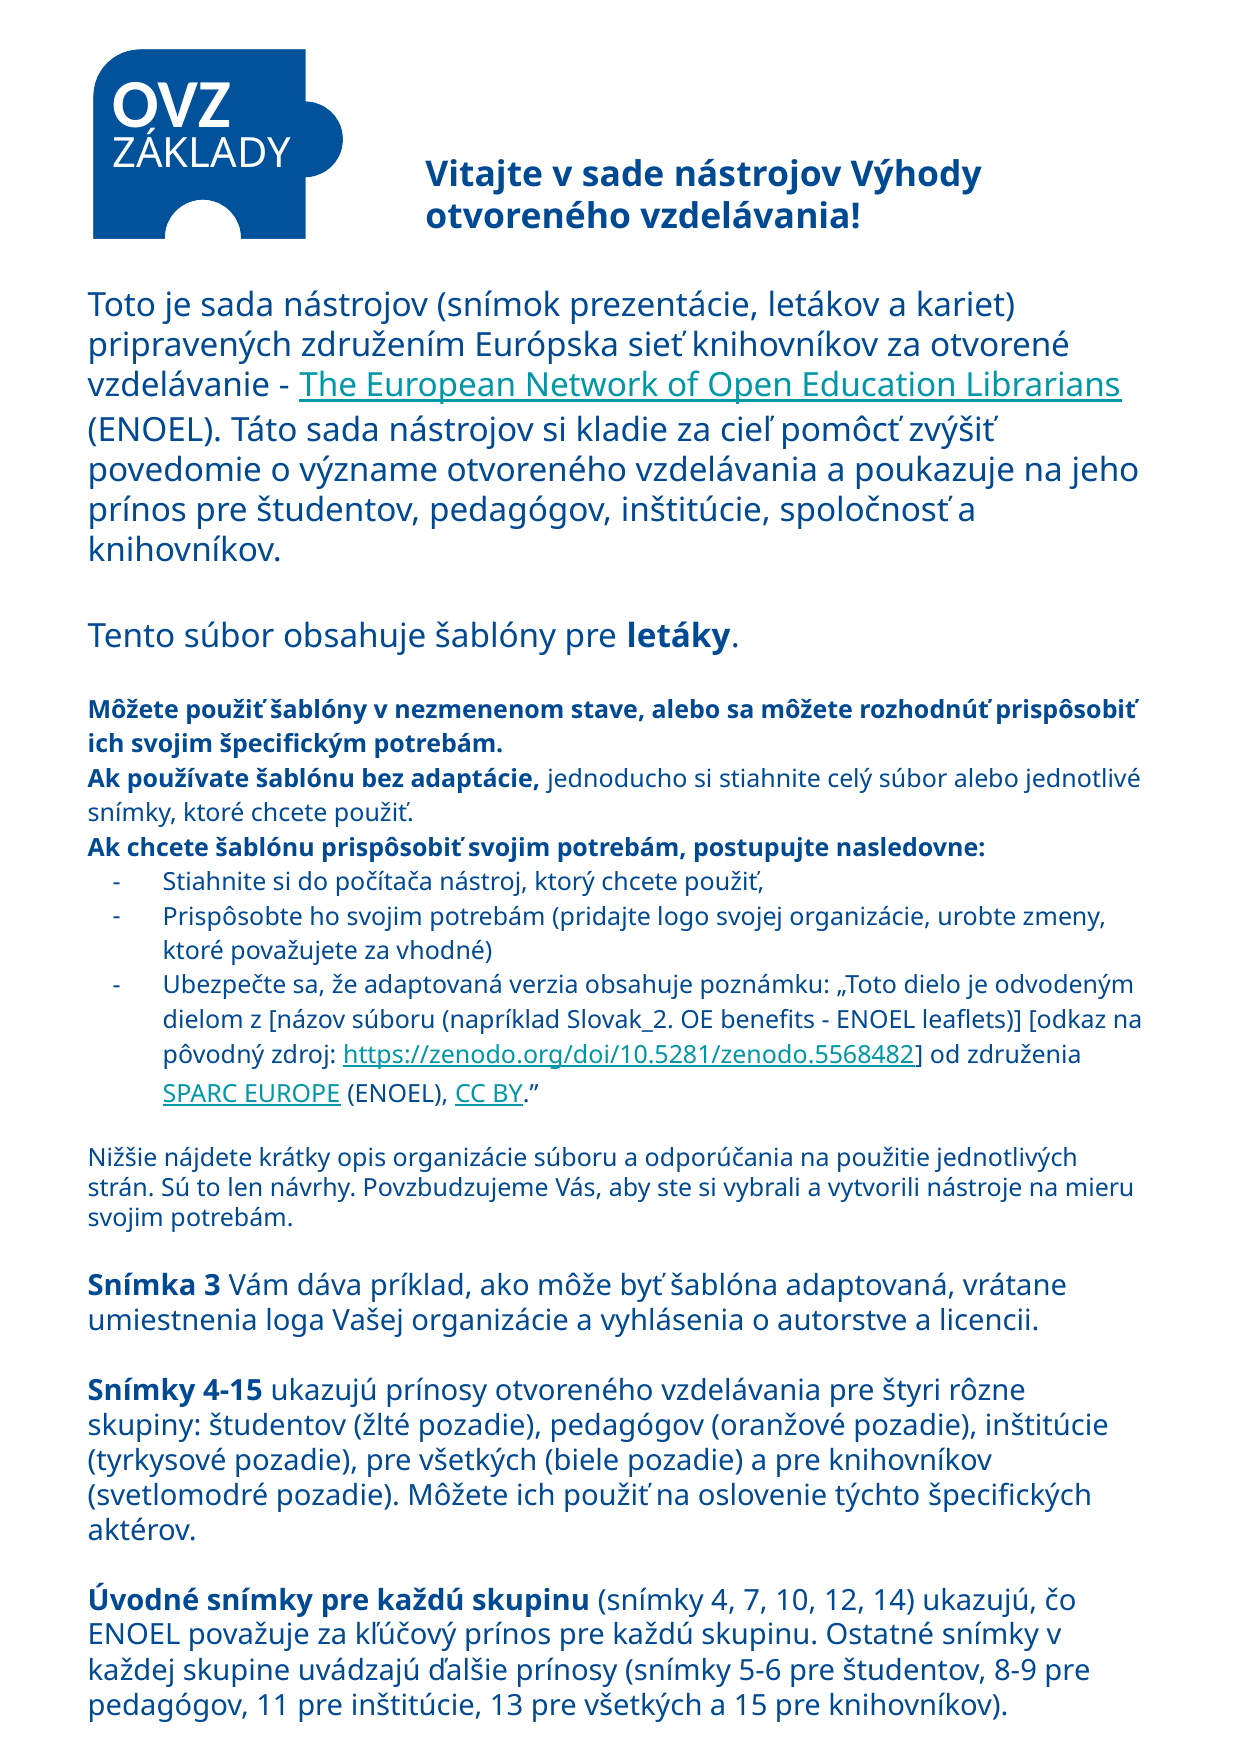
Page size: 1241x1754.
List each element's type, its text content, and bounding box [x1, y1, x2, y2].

text_box Toto je sada nástrojov (snímok prezentácie, letákov a kariet) pripravených združením Európska sieť knihovníkov za otvorené vzdelávanie - The European Network of Open Education Librarians (ENOEL). Táto sada nástrojov si kladie za cieľ pomôcť zvýšiť povedomie o význame otvoreného vzdelávania a poukazuje na jeho prínos pre študentov, pedagógov, inštitúcie, spoločnosť a knihovníkov. Tento súbor obsahuje šablóny pre letáky. Môžete použiť šablóny v nezmenenom stave, alebo sa môžete rozhodnúť prispôsobiť ich svojim špecifickým potrebám. Ak používate šablónu bez adaptácie, jednoducho si stiahnite celý súbor alebo jednotlivé snímky, ktoré chcete použiť. Ak chcete šablónu prispôsobiť svojim potrebám, postupujte nasledovne: Stiahnite si do počítača nástroj, ktorý chcete použiť, Prispôsobte ho svojim potrebám (pridajte logo svojej organizácie, urobte zmeny, ktoré považujete za vhodné) Ubezpečte sa, že adaptovaná verzia obsahuje poznámku: „Toto dielo je odvodeným dielom z [názov súboru (napríklad Slovak_2. OE benefits - ENOEL leaflets)] [odkaz na pôvodný zdroj: https://zenodo.org/doi/10.5281/zenodo.5568482] od združenia SPARC EUROPE (ENOEL), CC BY.” Nižšie nájdete krátky opis organizácie súboru a odporúčania na použitie jednotlivých strán. Sú to len návrhy. Povzbudzujeme Vás, aby ste si vybrali a vytvorili nástroje na mieru svojim potrebám. Snímka 3 Vám dáva príklad, ako môže byť šablóna adaptovaná, vrátane umiestnenia loga Vašej organizácie a vyhlásenia o autorstve a licencii. Snímky 4-15 ukazujú prínosy otvoreného vzdelávania pre štyri rôzne skupiny: študentov (žlté pozadie), pedagógov (oranžové pozadie), inštitúcie (tyrkysové pozadie), pre všetkých (biele pozadie) a pre knihovníkov (svetlomodré pozadie). Môžete ich použiť na oslovenie týchto špecifických aktérov. Úvodné snímky pre každú skupinu (snímky 4, 7, 10, 12, 14) ukazujú, čo ENOEL považuje za kľúčový prínos pre každú skupinu. Ostatné snímky v každej skupine uvádzajú ďalšie prínosy (snímky 5-6 pre študentov, 8-9 pre pedagógov, 11 pre inštitúcie, 13 pre všetkých a 15 pre knihovníkov). [72, 268, 1163, 1736]
picture [93, 49, 343, 240]
text_box Vitajte v sade nástrojov Výhody otvoreného vzdelávania! [410, 136, 1127, 251]
